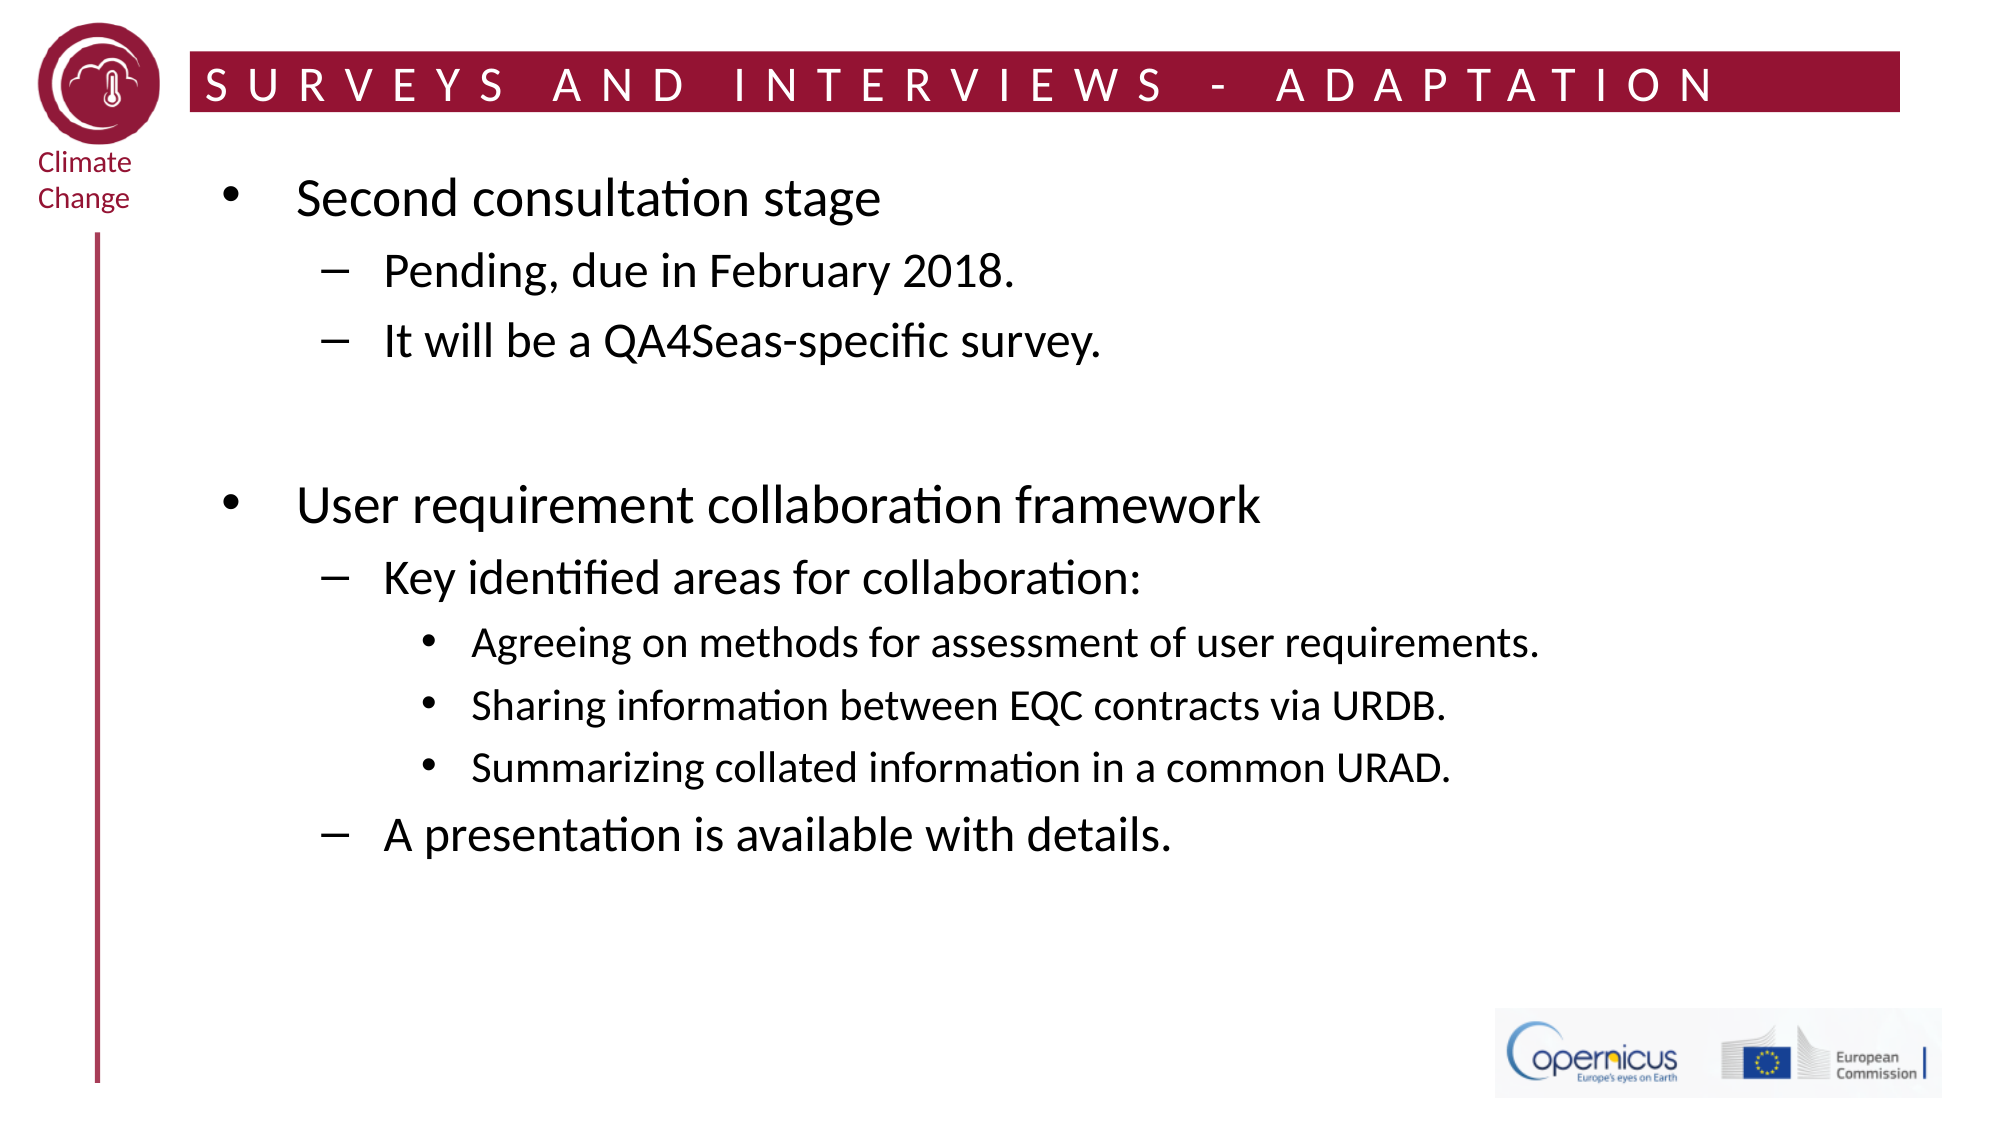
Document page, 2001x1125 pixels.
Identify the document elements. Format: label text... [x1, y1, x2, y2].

picture [1900, 1008, 1942, 1098]
title SURVEYS AND INTERVIEWS - ADAPTATION [189, 51, 1900, 113]
list Second consultation stage Pending, due in February 2018. It will be a QA4Seas-specific survey. User requirement collaboration framework Key identified areas for collaboration: Agreeing on methods for assessment of user requirements. Sharing information between EQC contracts via URDB. Summarizing collated information in a common URAD. A presentation is available with details. [206, 153, 1900, 1125]
picture [25, 4, 171, 155]
